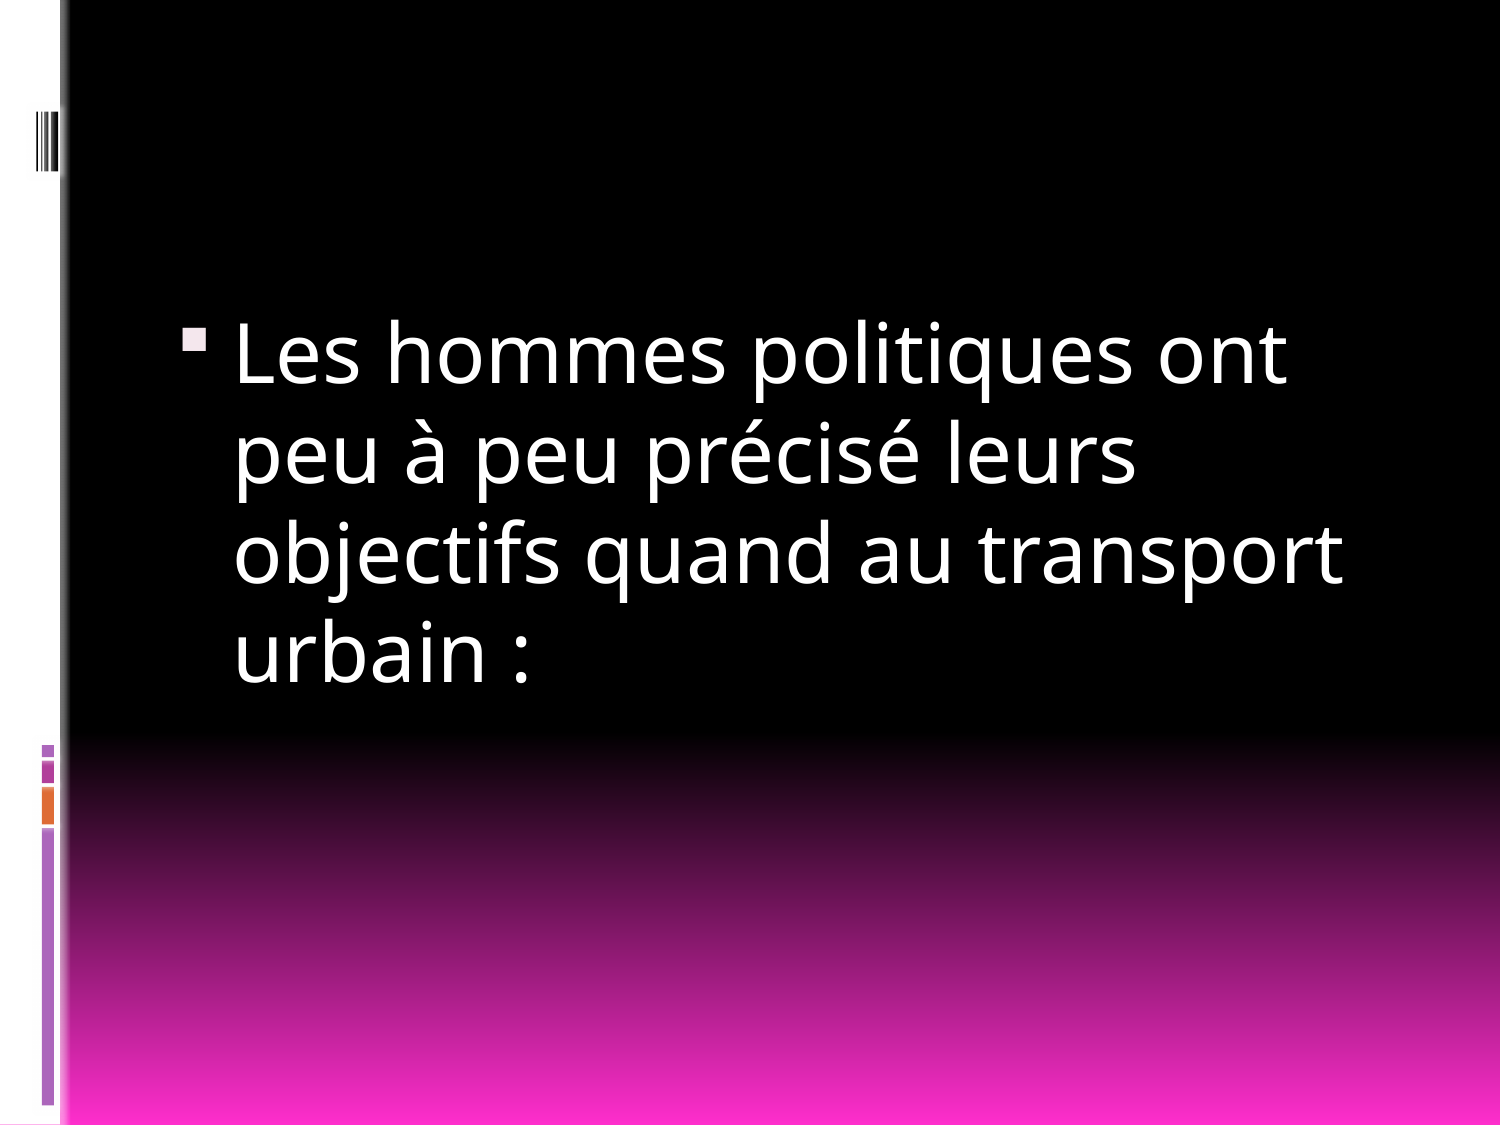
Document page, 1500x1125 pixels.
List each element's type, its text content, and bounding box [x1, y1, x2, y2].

list Les hommes politiques ont peu à peu précisé leurs objectifs quand au transport urbain : [150, 292, 1425, 1043]
